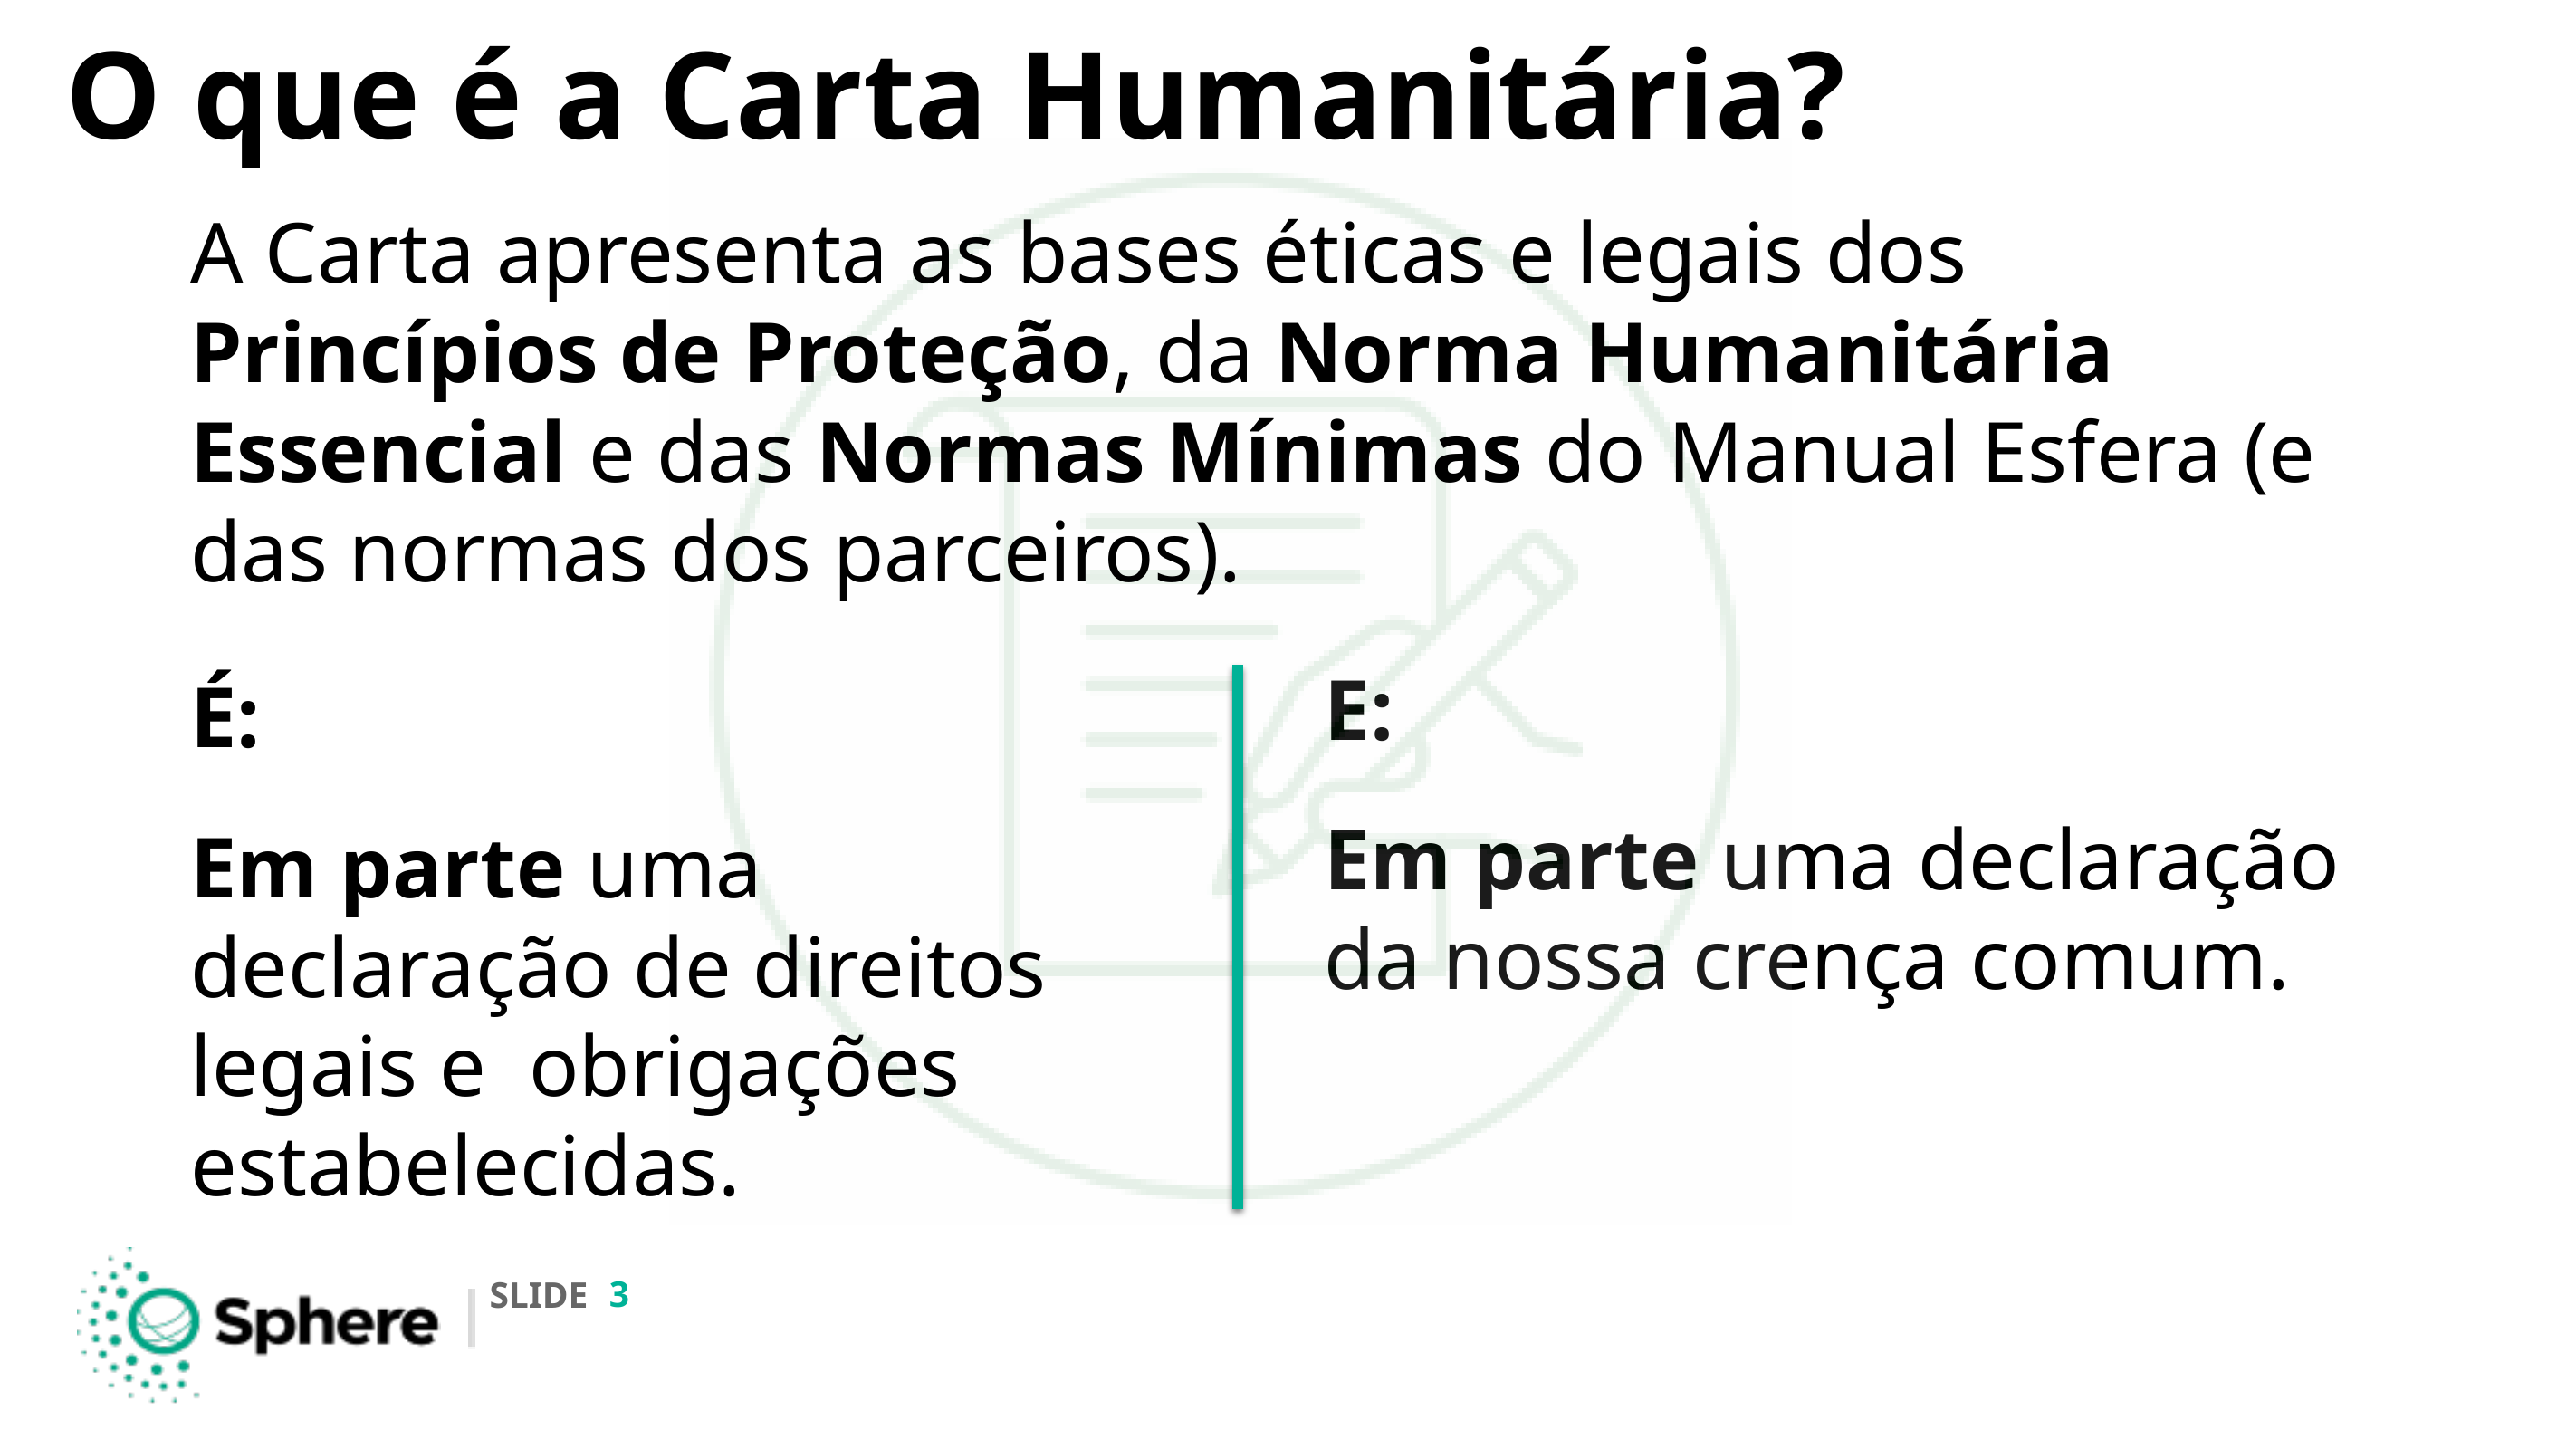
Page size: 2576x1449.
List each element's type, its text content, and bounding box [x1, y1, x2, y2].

picture [468, 1289, 479, 1349]
picture [669, 138, 1792, 1225]
list A Carta apresenta as bases éticas e legais dos Princípios de Proteção, da Norma Humanitária Essencial e das Normas Mínimas do Manual Esfera (e das normas dos parceiros). [183, 192, 665, 657]
list A Carta apresenta as bases éticas e legais dos Princípios de Proteção, da Norma Humanitária Essencial e das Normas Mínimas do Manual Esfera (e das normas dos parceiros). [1796, 192, 2371, 688]
text_box É: Em parte uma declaração de direitos legais e obrigações estabelecidas. [183, 657, 665, 1186]
picture [77, 1247, 441, 1406]
slide_number ‹#› [601, 1264, 661, 1323]
text_box E: Em parte uma declaração da nossa crença comum. [1796, 688, 2371, 1179]
title O que é a Carta Humanitária? [58, 10, 2371, 178]
